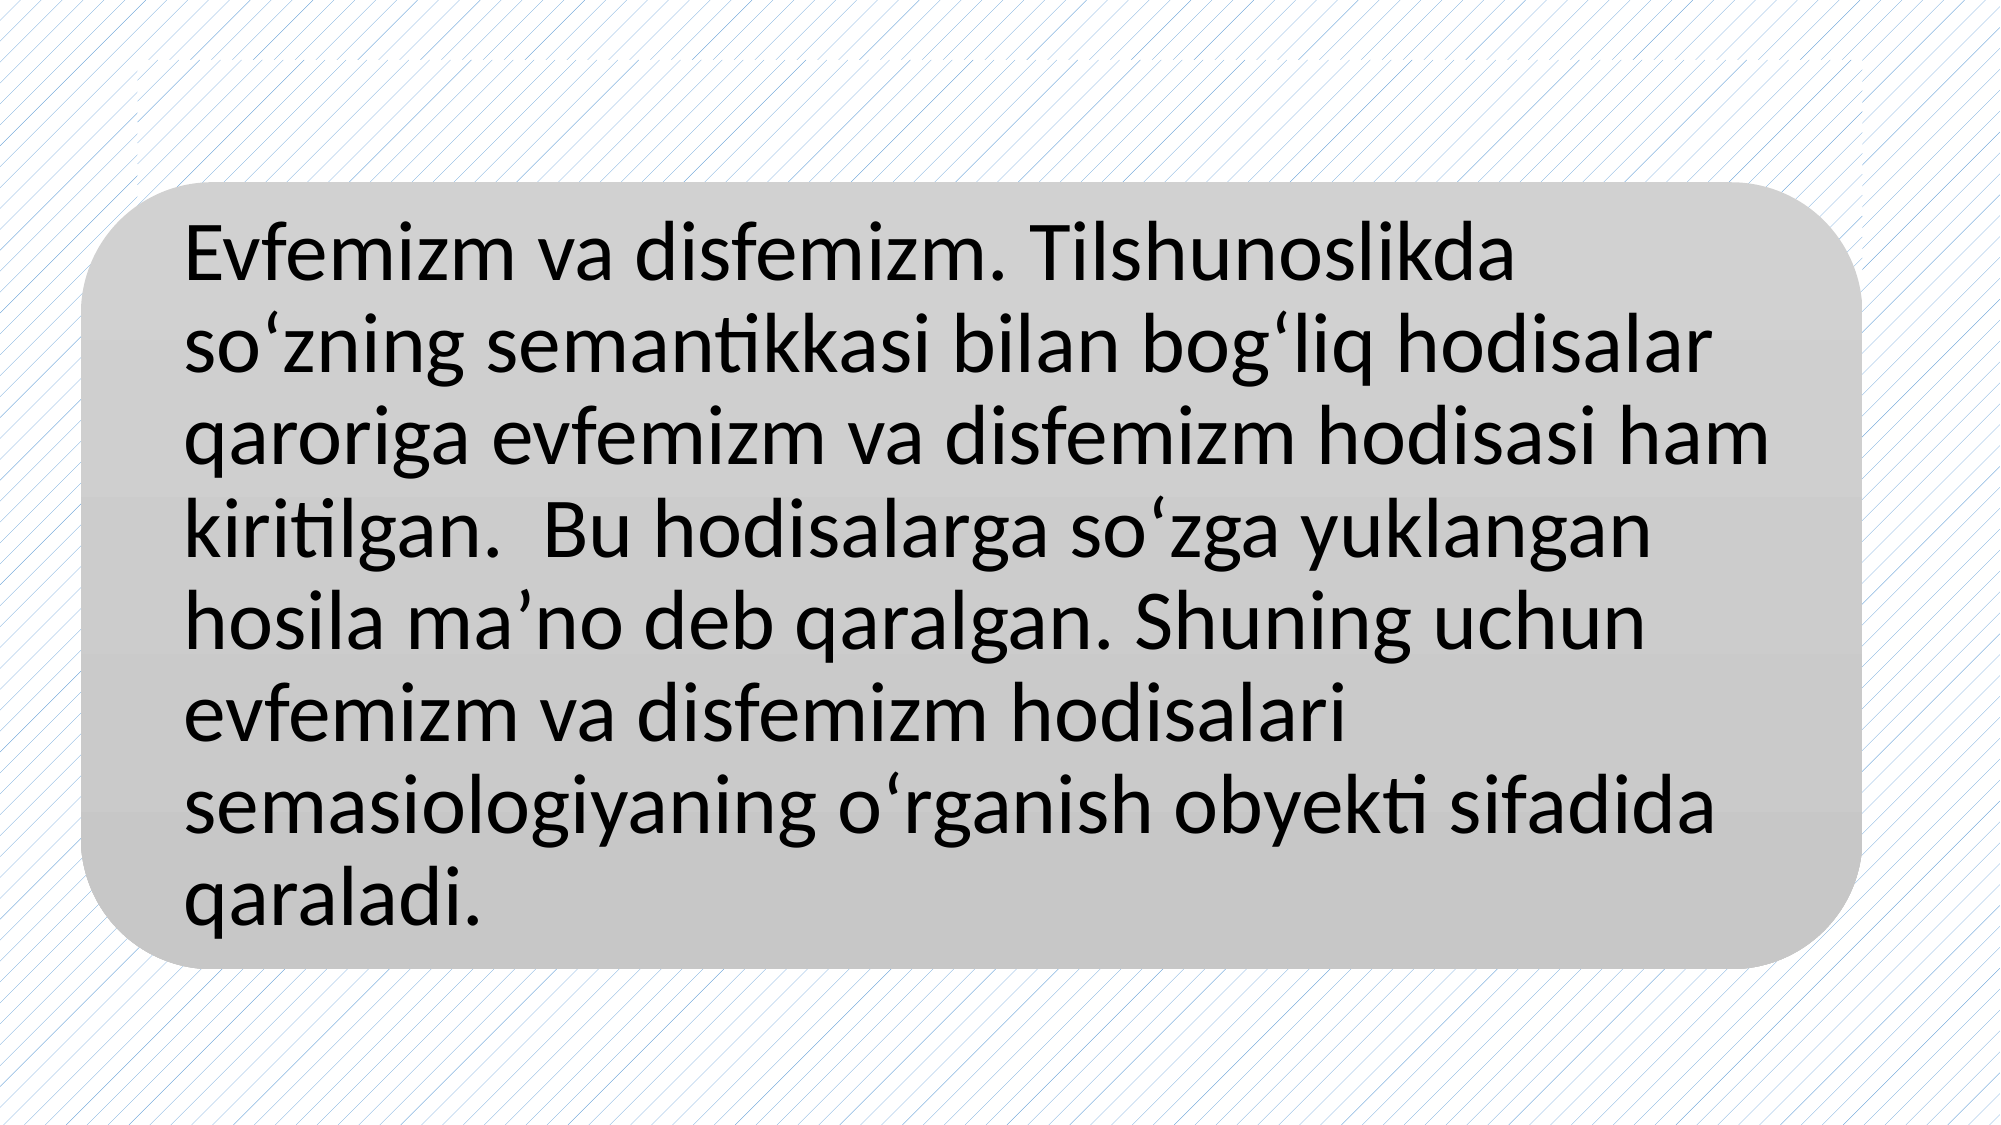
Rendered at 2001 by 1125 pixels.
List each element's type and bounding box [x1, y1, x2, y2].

list [80, 137, 1863, 1014]
title [137, 59, 1863, 137]
